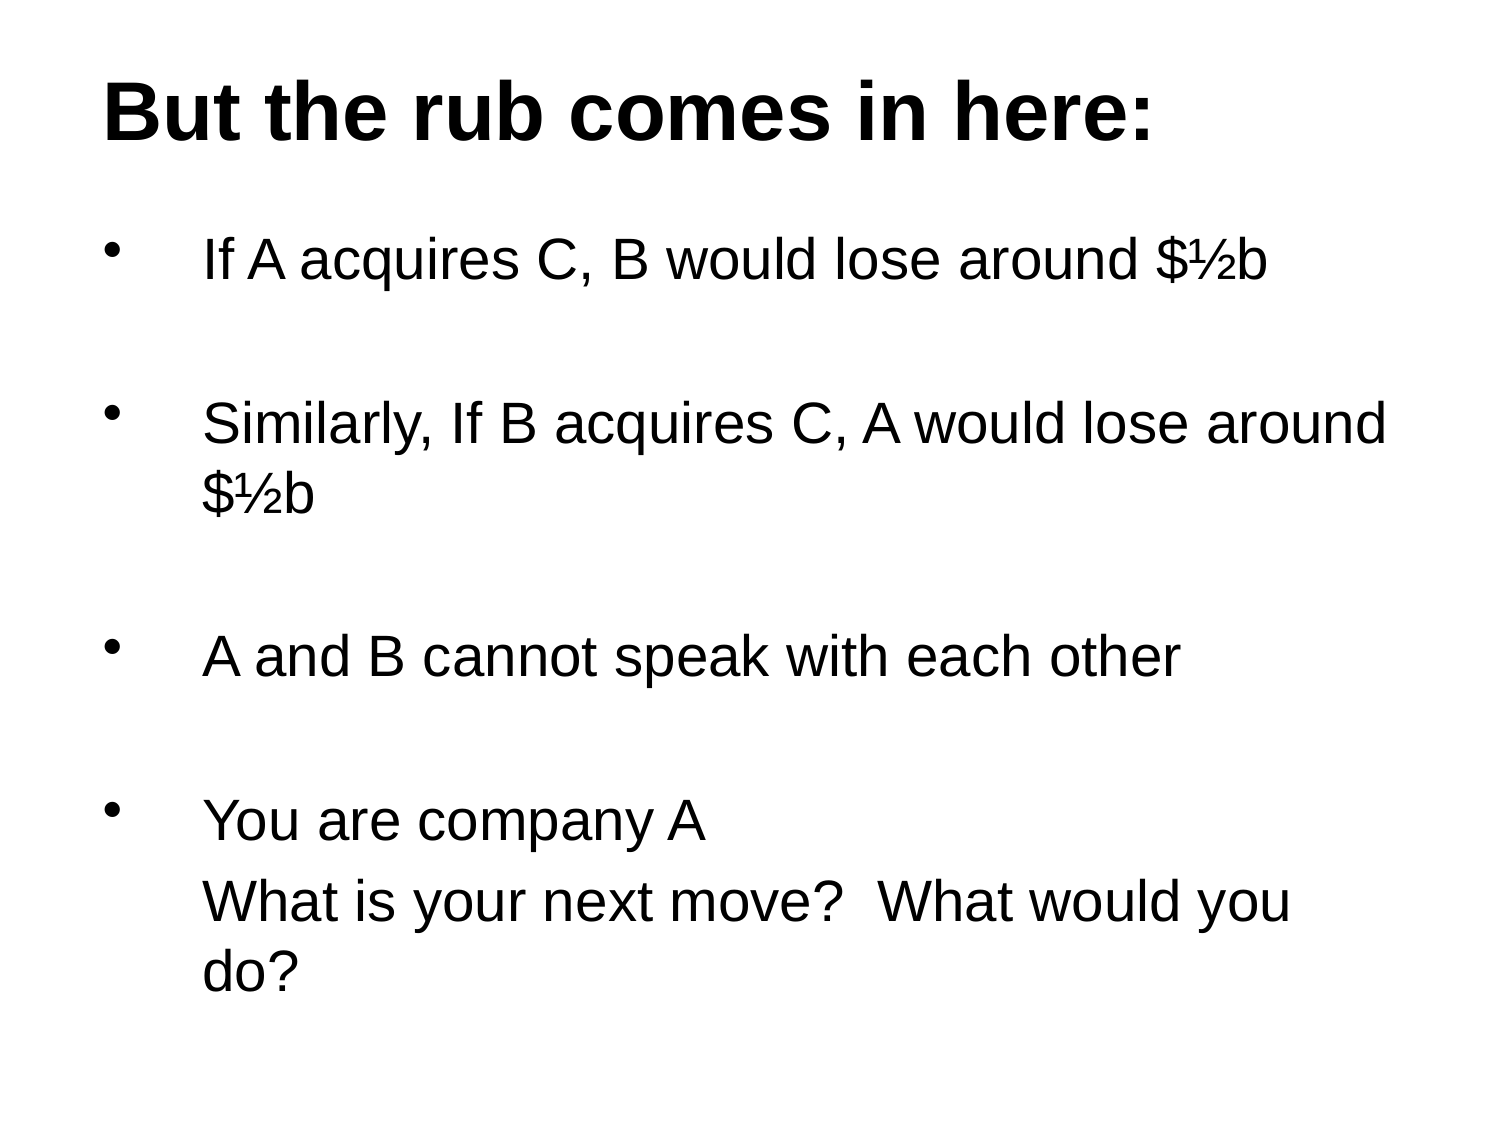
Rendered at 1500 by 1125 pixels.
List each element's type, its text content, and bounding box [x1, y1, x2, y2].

subtitle But the rub comes in here: If A acquires C, B would lose around $½b Similarly, If B acquires C, A would lose around $½b A and B cannot speak with each other You are company A What is your next move? What would you do? [87, 49, 1413, 1063]
